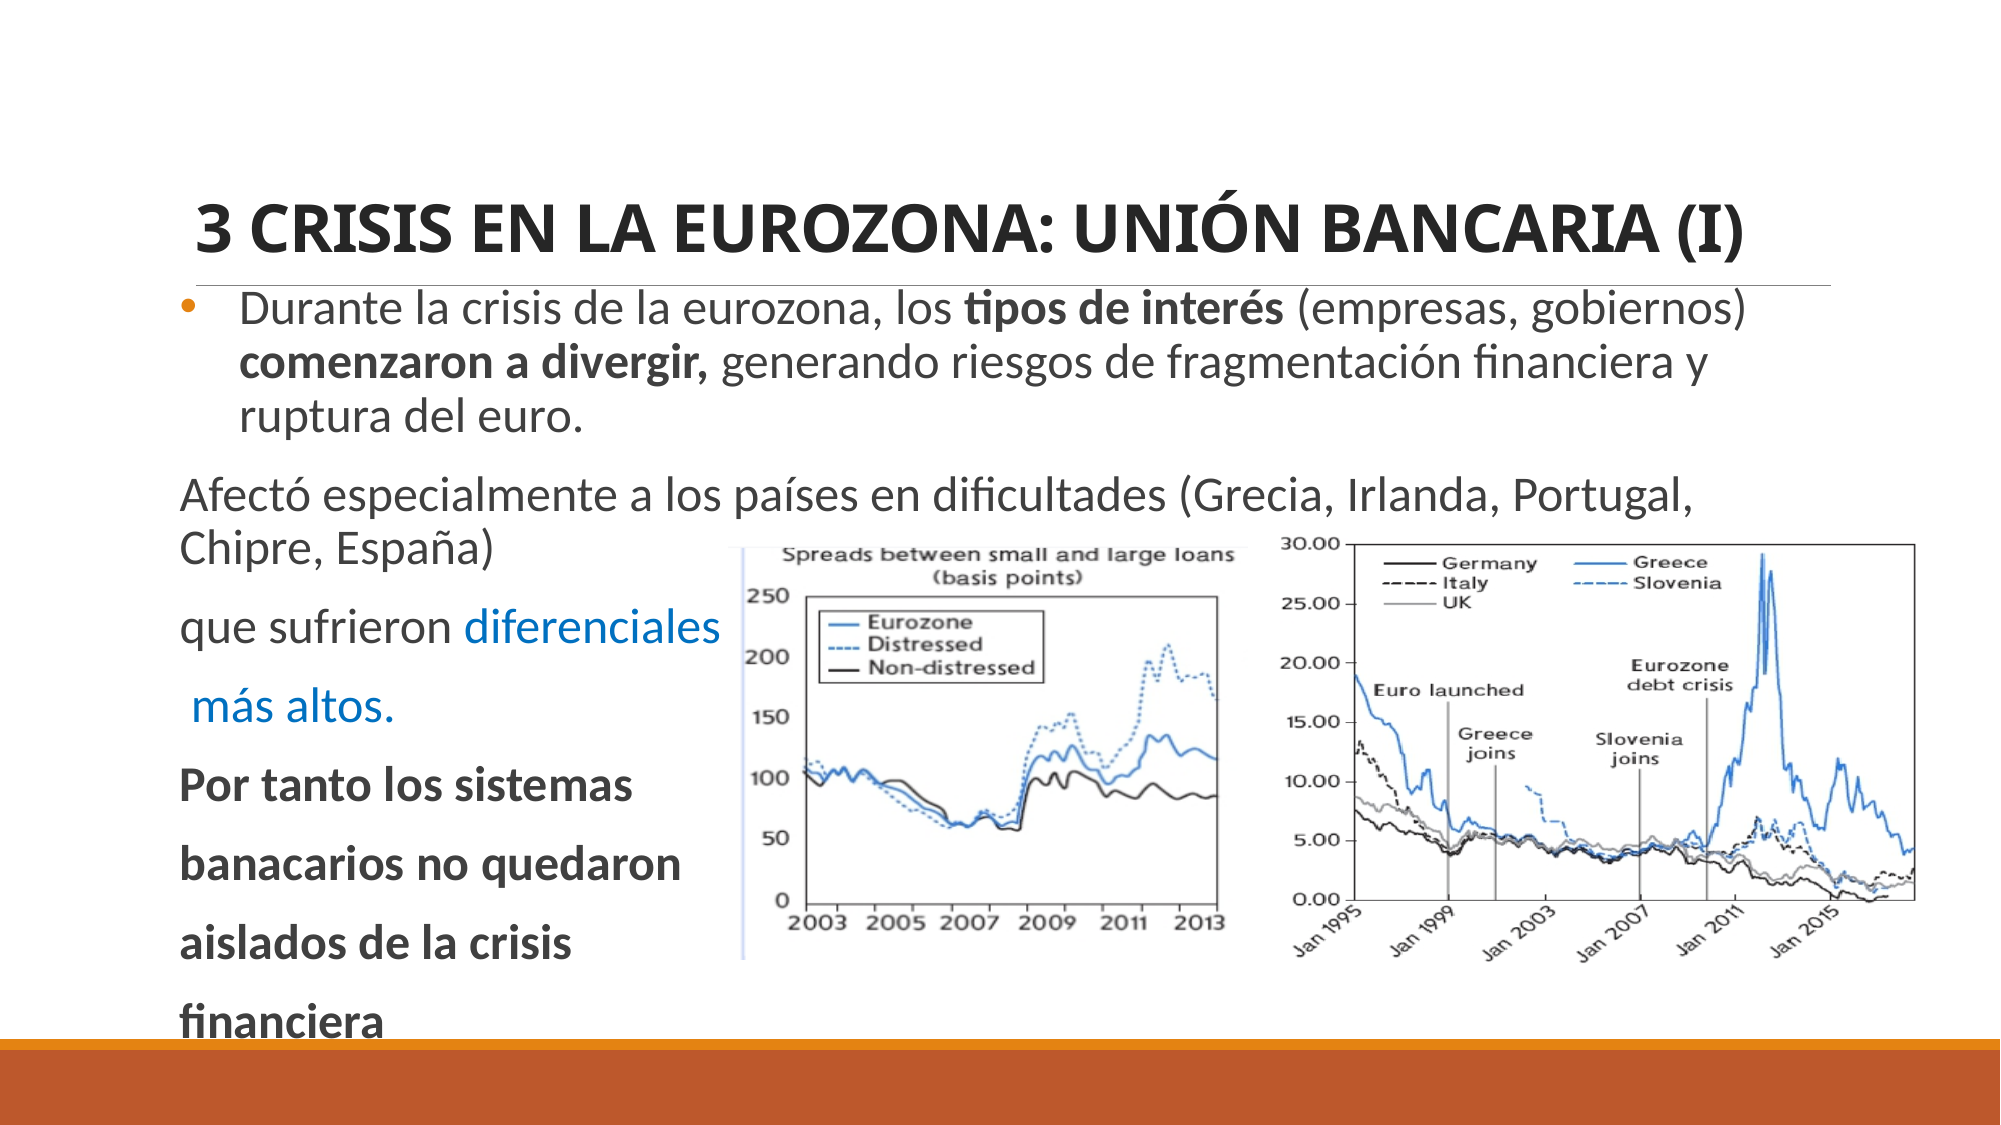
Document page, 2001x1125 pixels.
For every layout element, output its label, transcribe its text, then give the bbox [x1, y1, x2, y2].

text_box 3 CRISIS EN LA EUROZONA: UNIÓN BANCARIA (I) [180, 157, 1840, 274]
list Durante la crisis de la eurozona, los tipos de interés (empresas, gobiernos) comenzaron a divergir, generando riesgos de fragmentación financiera y ruptura del euro. Afectó especialmente a los países en dificultades (Grecia, Irlanda, Portugal, Chipre, España) que sufrieron diferenciales más altos. Por tanto los sistemas banacarios no quedaron aislados de la crisis financiera Moreover, banking systems were not insulated from sovereign default [179, 273, 1830, 1035]
picture [727, 523, 1946, 967]
